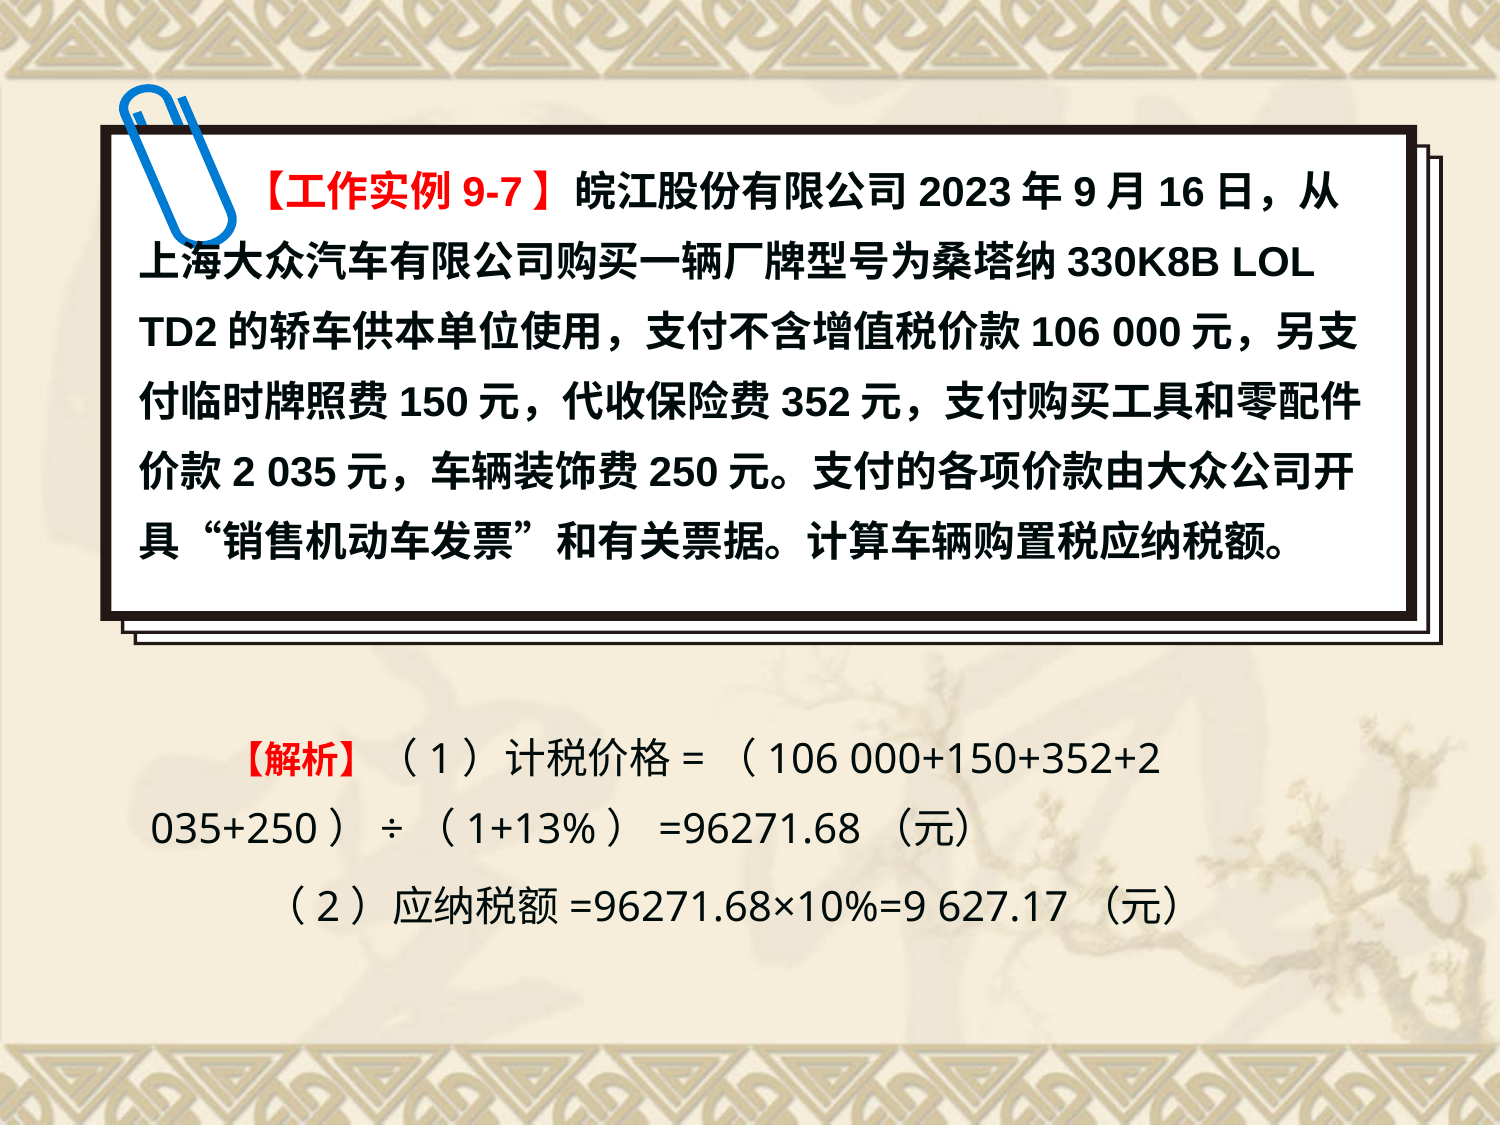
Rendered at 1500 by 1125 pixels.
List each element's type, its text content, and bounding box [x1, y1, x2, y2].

picture [0, 0, 1500, 1125]
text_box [100, 84, 1445, 645]
text_box 【解析】（1）计税价格=（106 000+150+352+2 035+250）÷（1+13%）=96271.68（元） （2）应纳税额=96271.68×10%=9 627.17（元） [135, 704, 1407, 931]
